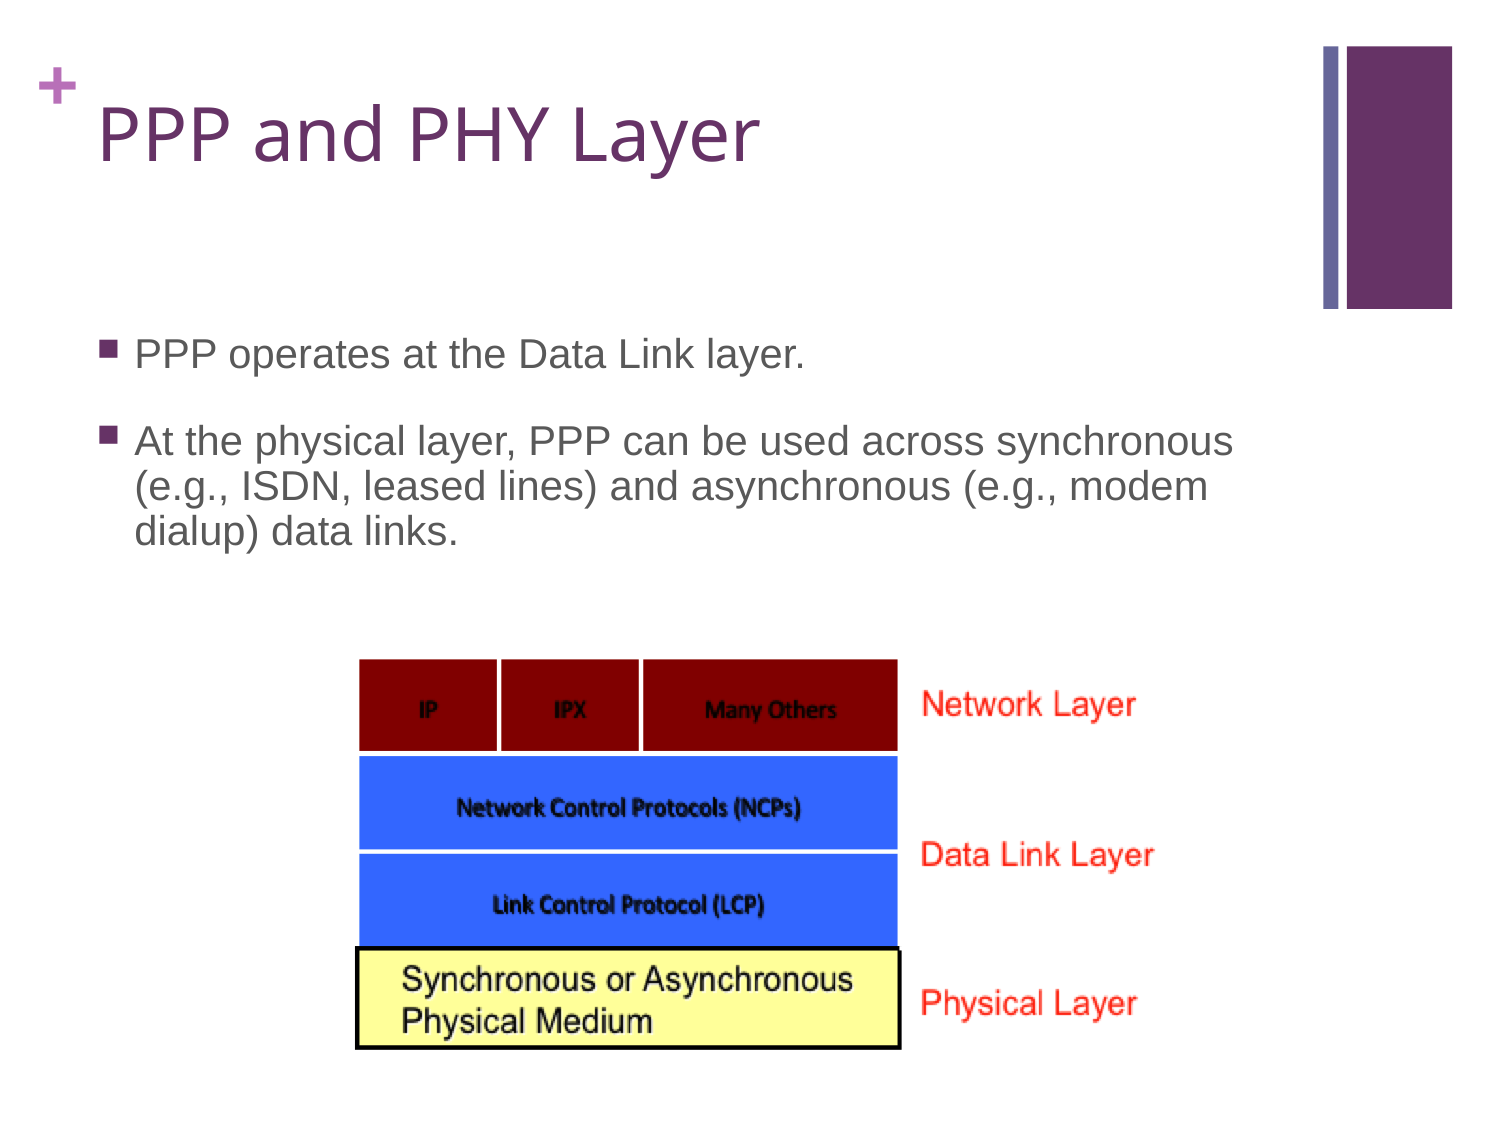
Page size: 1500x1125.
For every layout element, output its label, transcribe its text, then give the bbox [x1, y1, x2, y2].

list PPP operates at the Data Link layer. At the physical layer, PPP can be used across synchronous (e.g., ISDN, leased lines) and asynchronous (e.g., modem dialup) data links. [81, 324, 1322, 1005]
picture [313, 641, 1166, 1071]
title PPP and PHY Layer [81, 79, 1322, 263]
